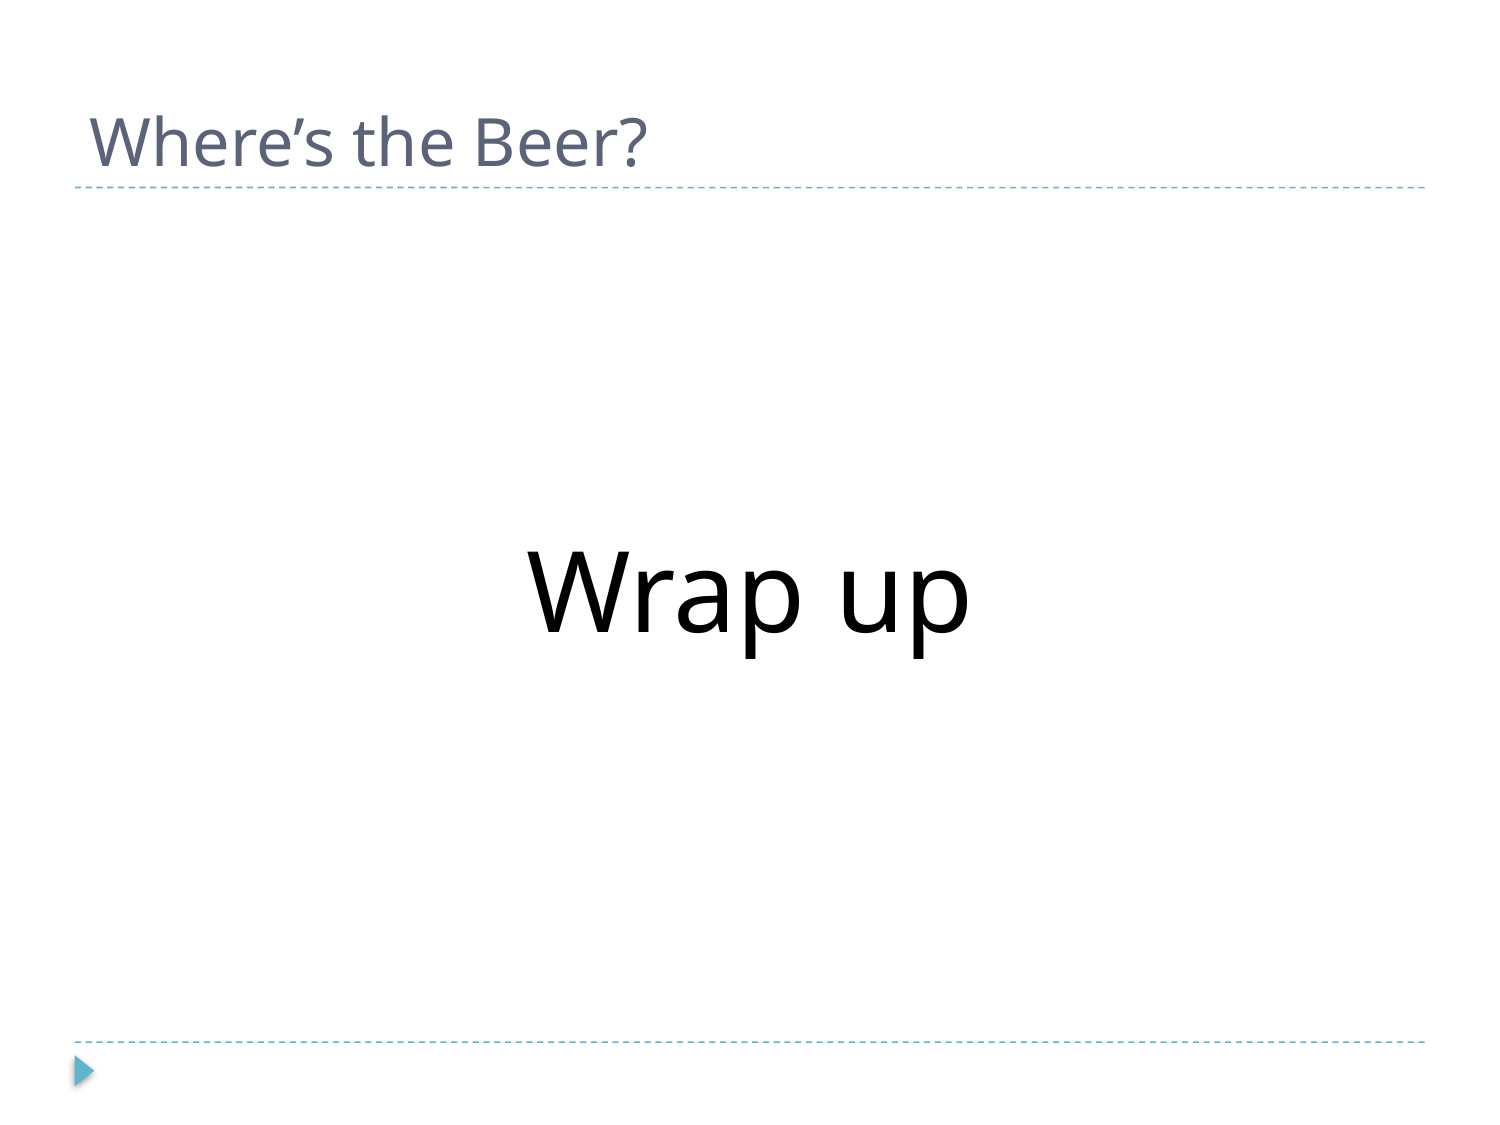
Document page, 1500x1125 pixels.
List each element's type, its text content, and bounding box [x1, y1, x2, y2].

title Where’s the Beer? [75, 24, 1425, 188]
list Wrap up [75, 512, 1425, 1010]
